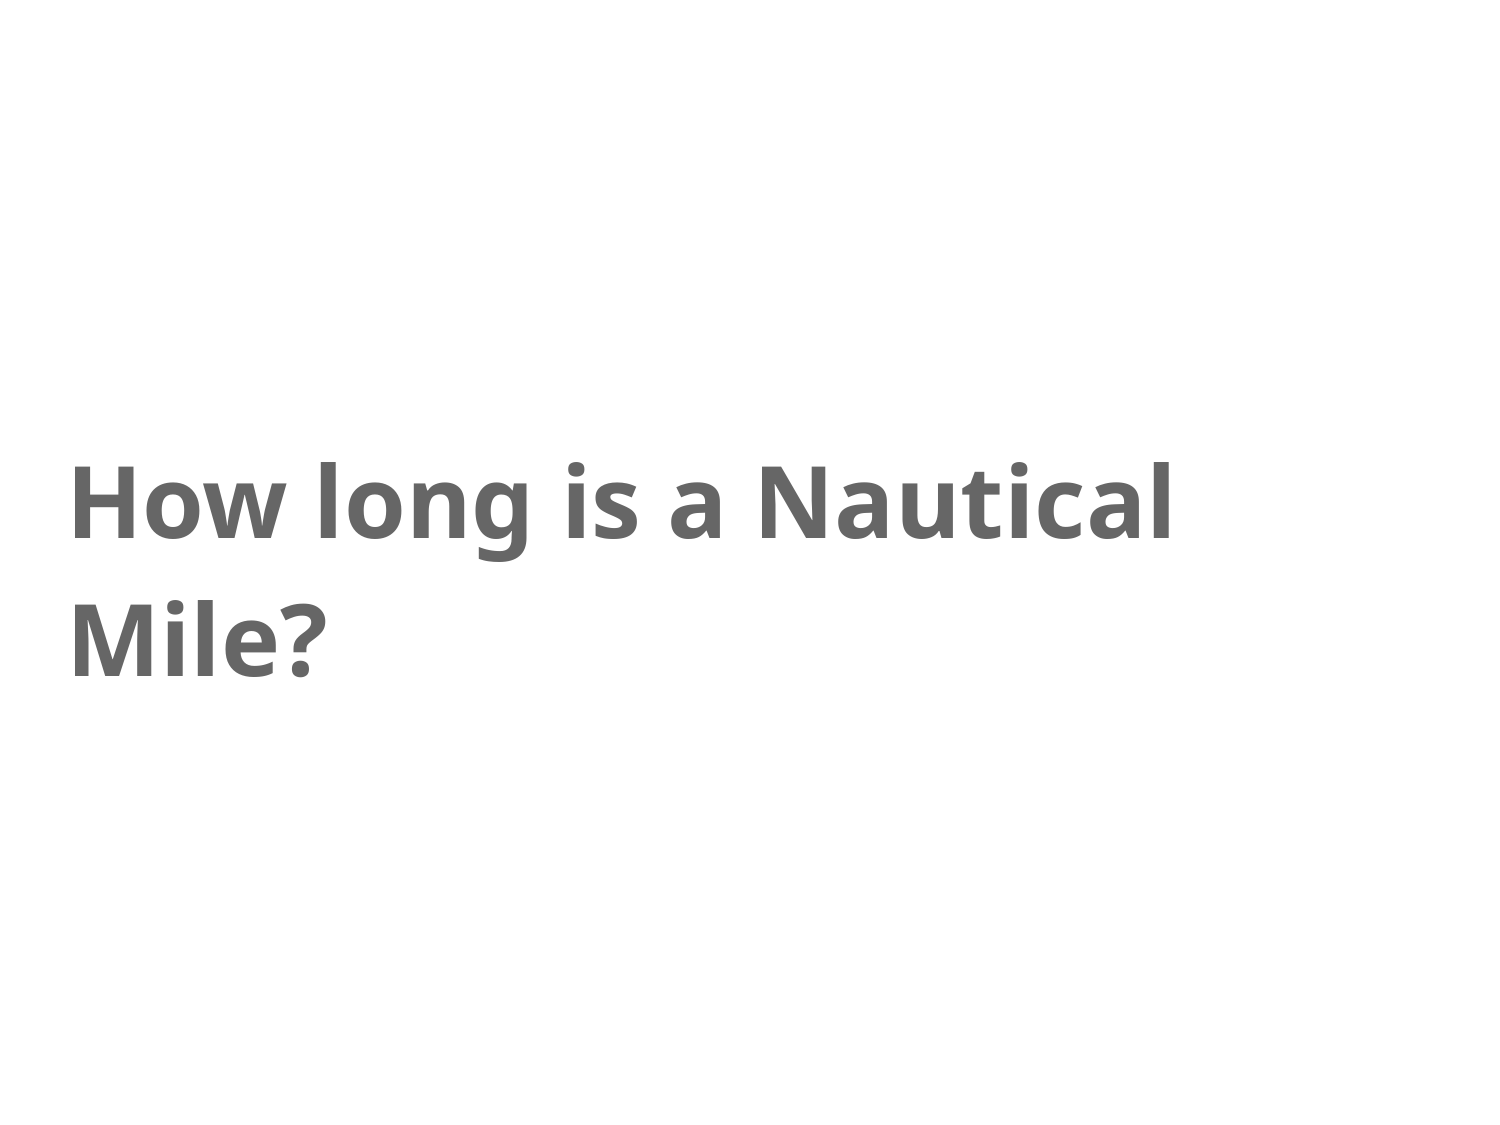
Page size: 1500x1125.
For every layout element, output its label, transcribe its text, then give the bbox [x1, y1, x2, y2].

list How long is a Nautical Mile? [51, 252, 1449, 1000]
